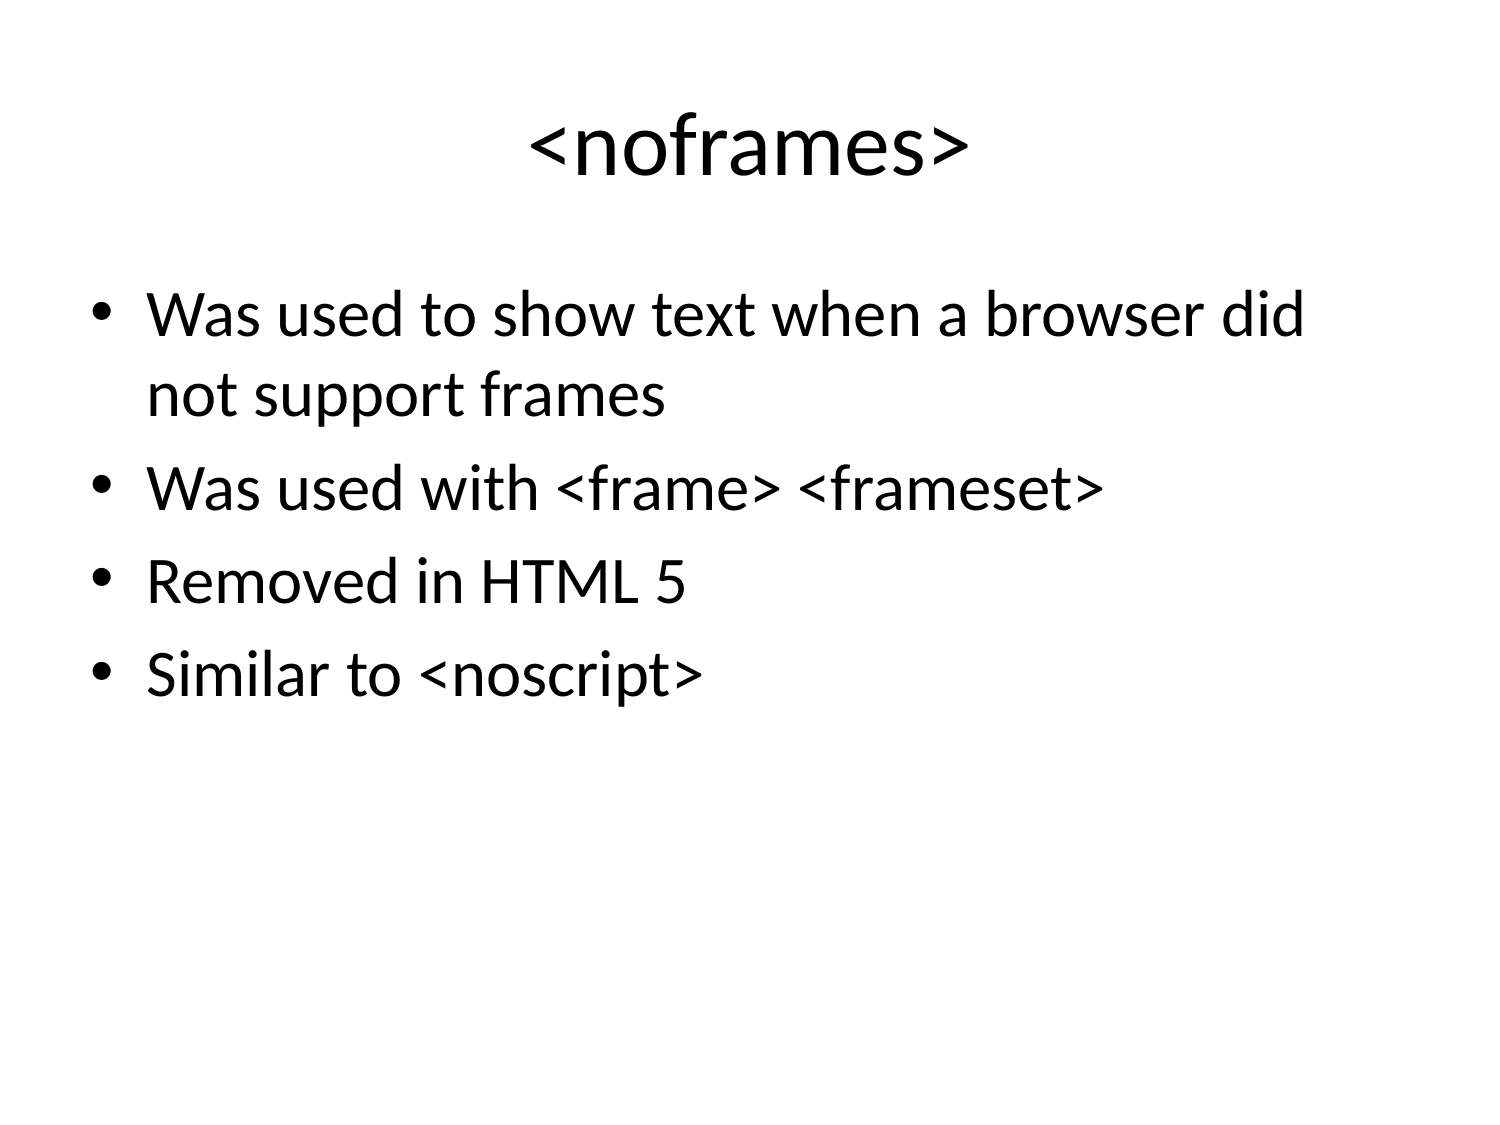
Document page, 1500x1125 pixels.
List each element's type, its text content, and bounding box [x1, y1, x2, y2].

list Was used to show text when a browser did not support frames Was used with <frame> <frameset> Removed in HTML 5 Similar to <noscript> [75, 262, 1425, 1005]
title <noframes> [75, 45, 1425, 233]
